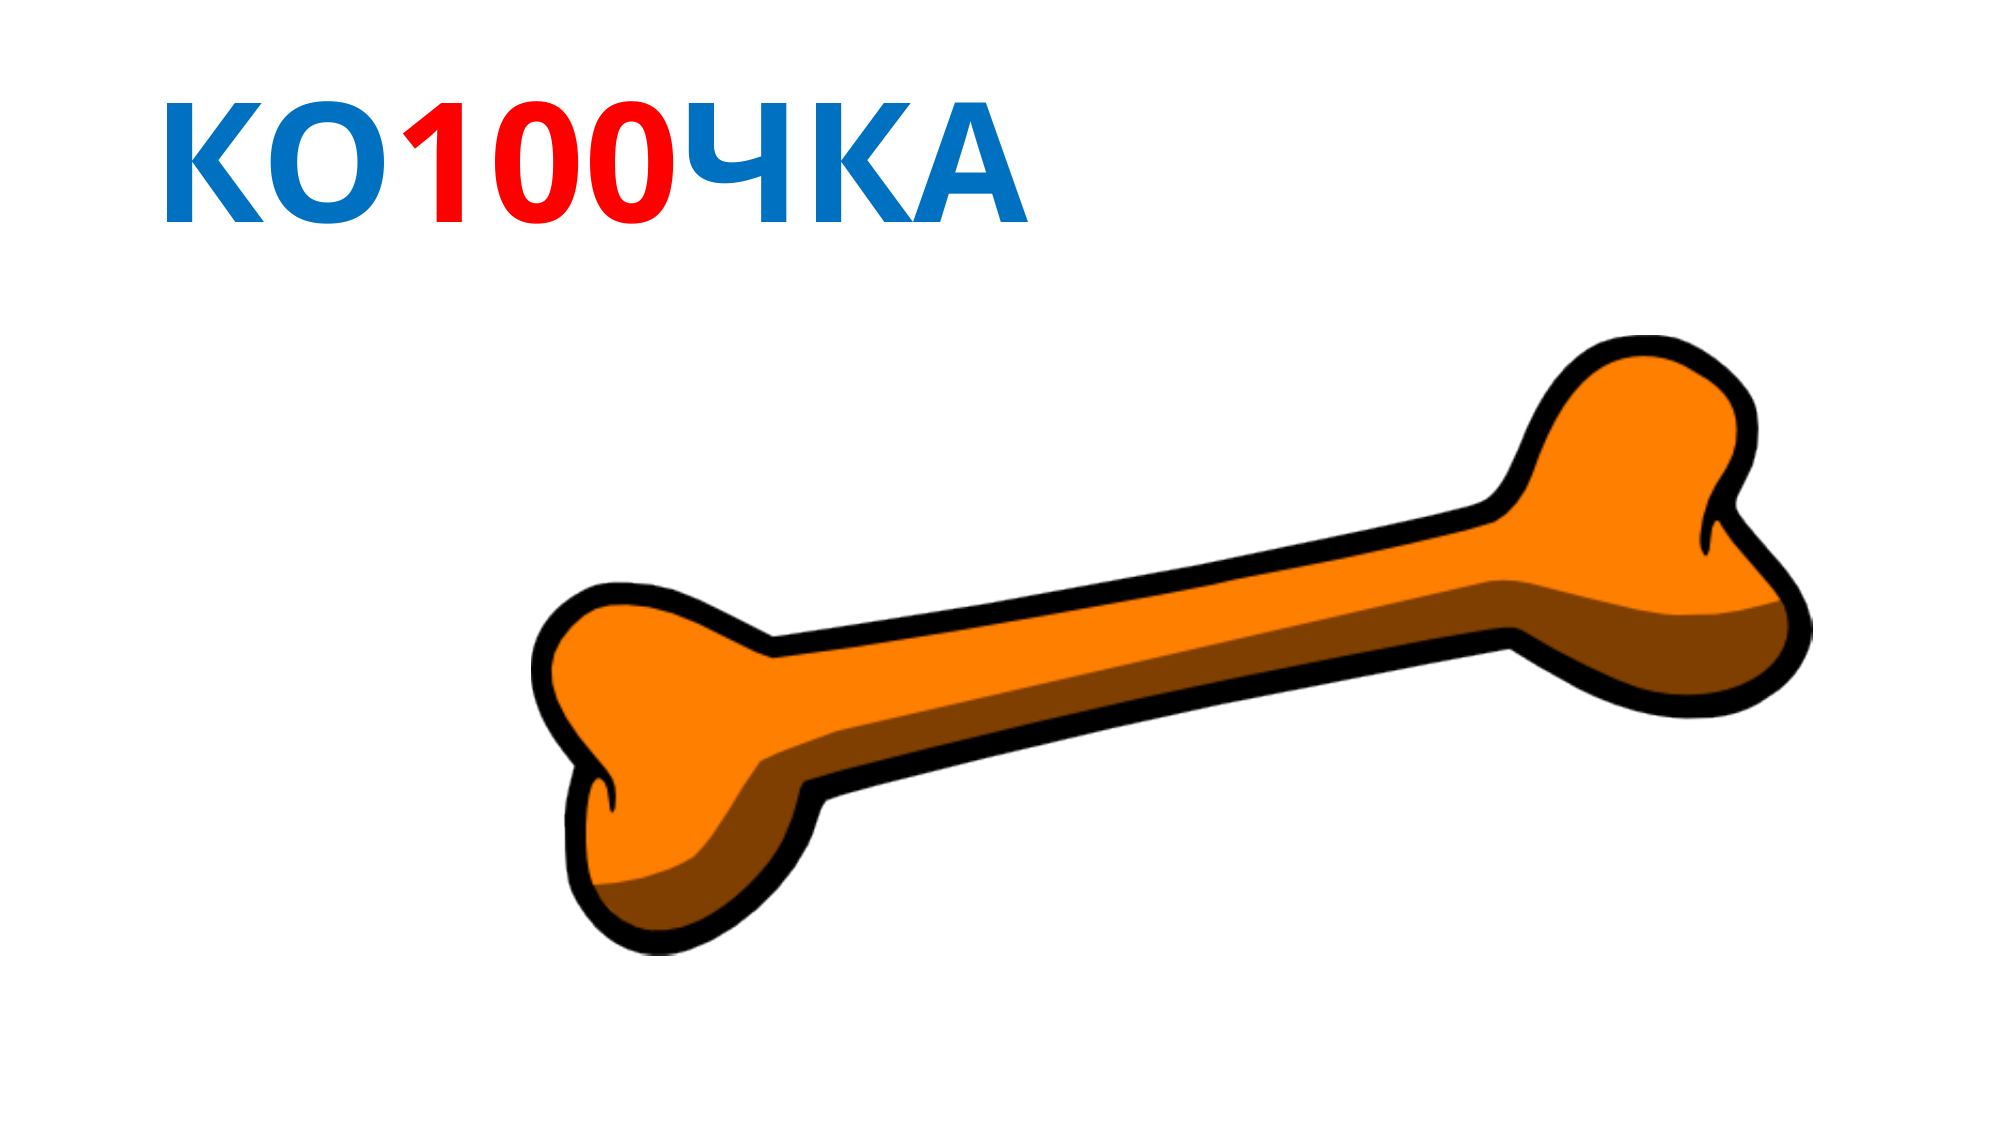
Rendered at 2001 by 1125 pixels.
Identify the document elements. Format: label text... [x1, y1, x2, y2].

title КО100ЧКА [137, 59, 1863, 278]
picture [531, 335, 1813, 956]
